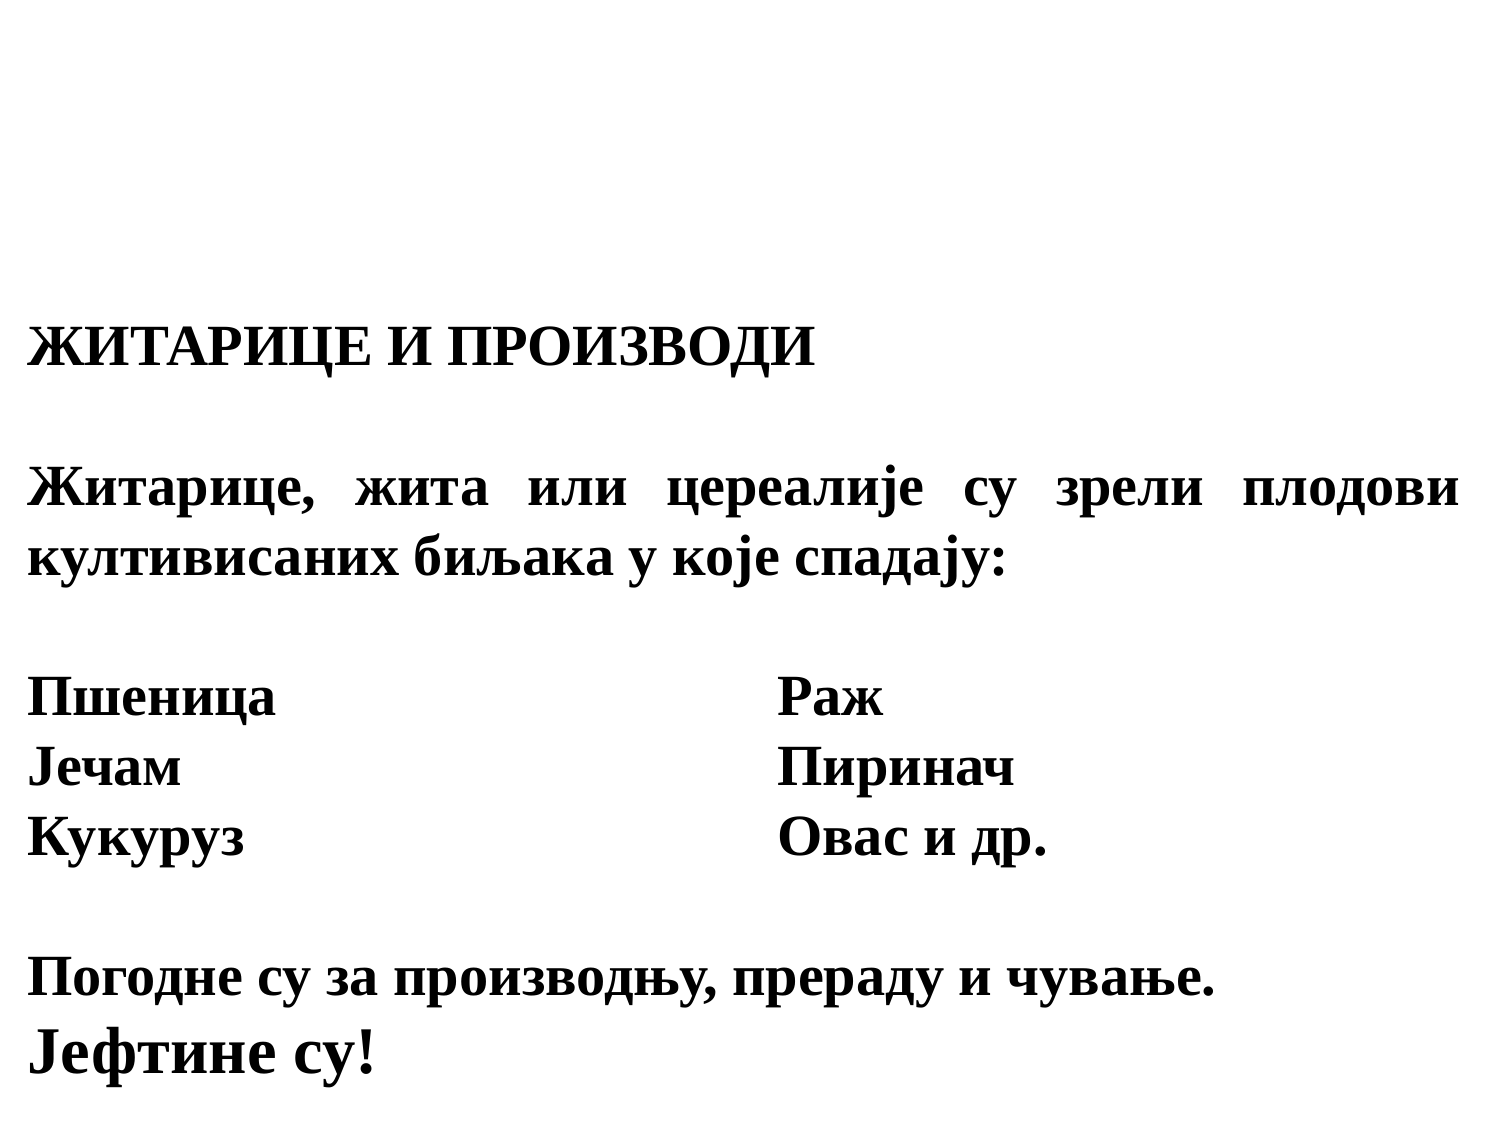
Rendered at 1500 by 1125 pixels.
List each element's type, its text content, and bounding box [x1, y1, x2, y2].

text_box ЖИТАРИЦЕ И ПРОИЗВОДИ Житарице, жита или церeалије су зрели плодoви култивисаних биљакa у које спадaју: Пшеница Раж Јечам Пиринач Кукуруз Овас и др. Погодне су за производњу, прераду и чување. Јефтине су! [12, 299, 1475, 1095]
